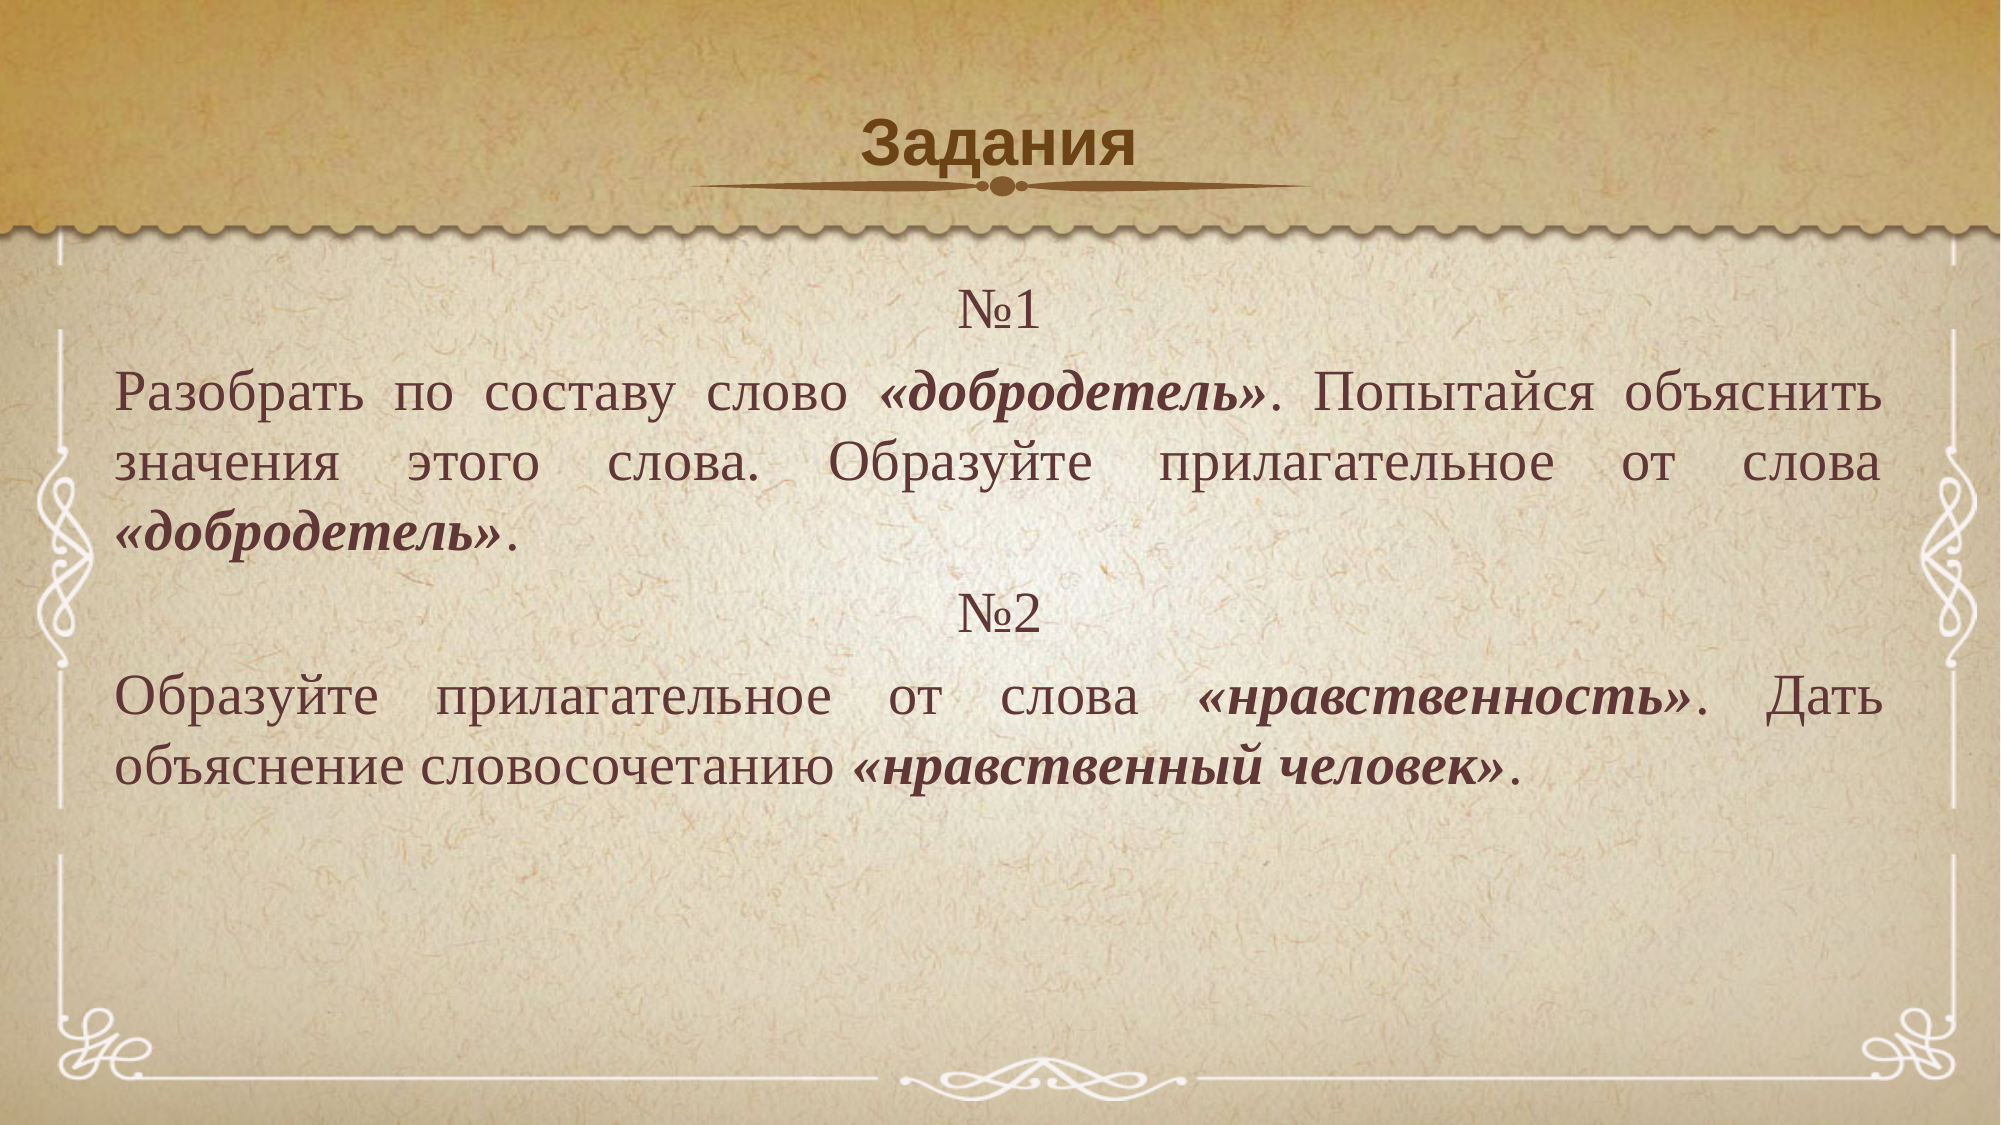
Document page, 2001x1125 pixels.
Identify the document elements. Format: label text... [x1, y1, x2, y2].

title Задания [99, 45, 1900, 233]
picture [0, 0, 2001, 1125]
list №1 Разобрать по составу слово «добродетель». Попытайся объяснить значения этого слова. Образуйте прилагательное от слова «добродетель». №2 Образуйте прилагательное от слова «нравственность». Дать объяснение словосочетанию «нравственный человек». [99, 262, 1900, 1005]
